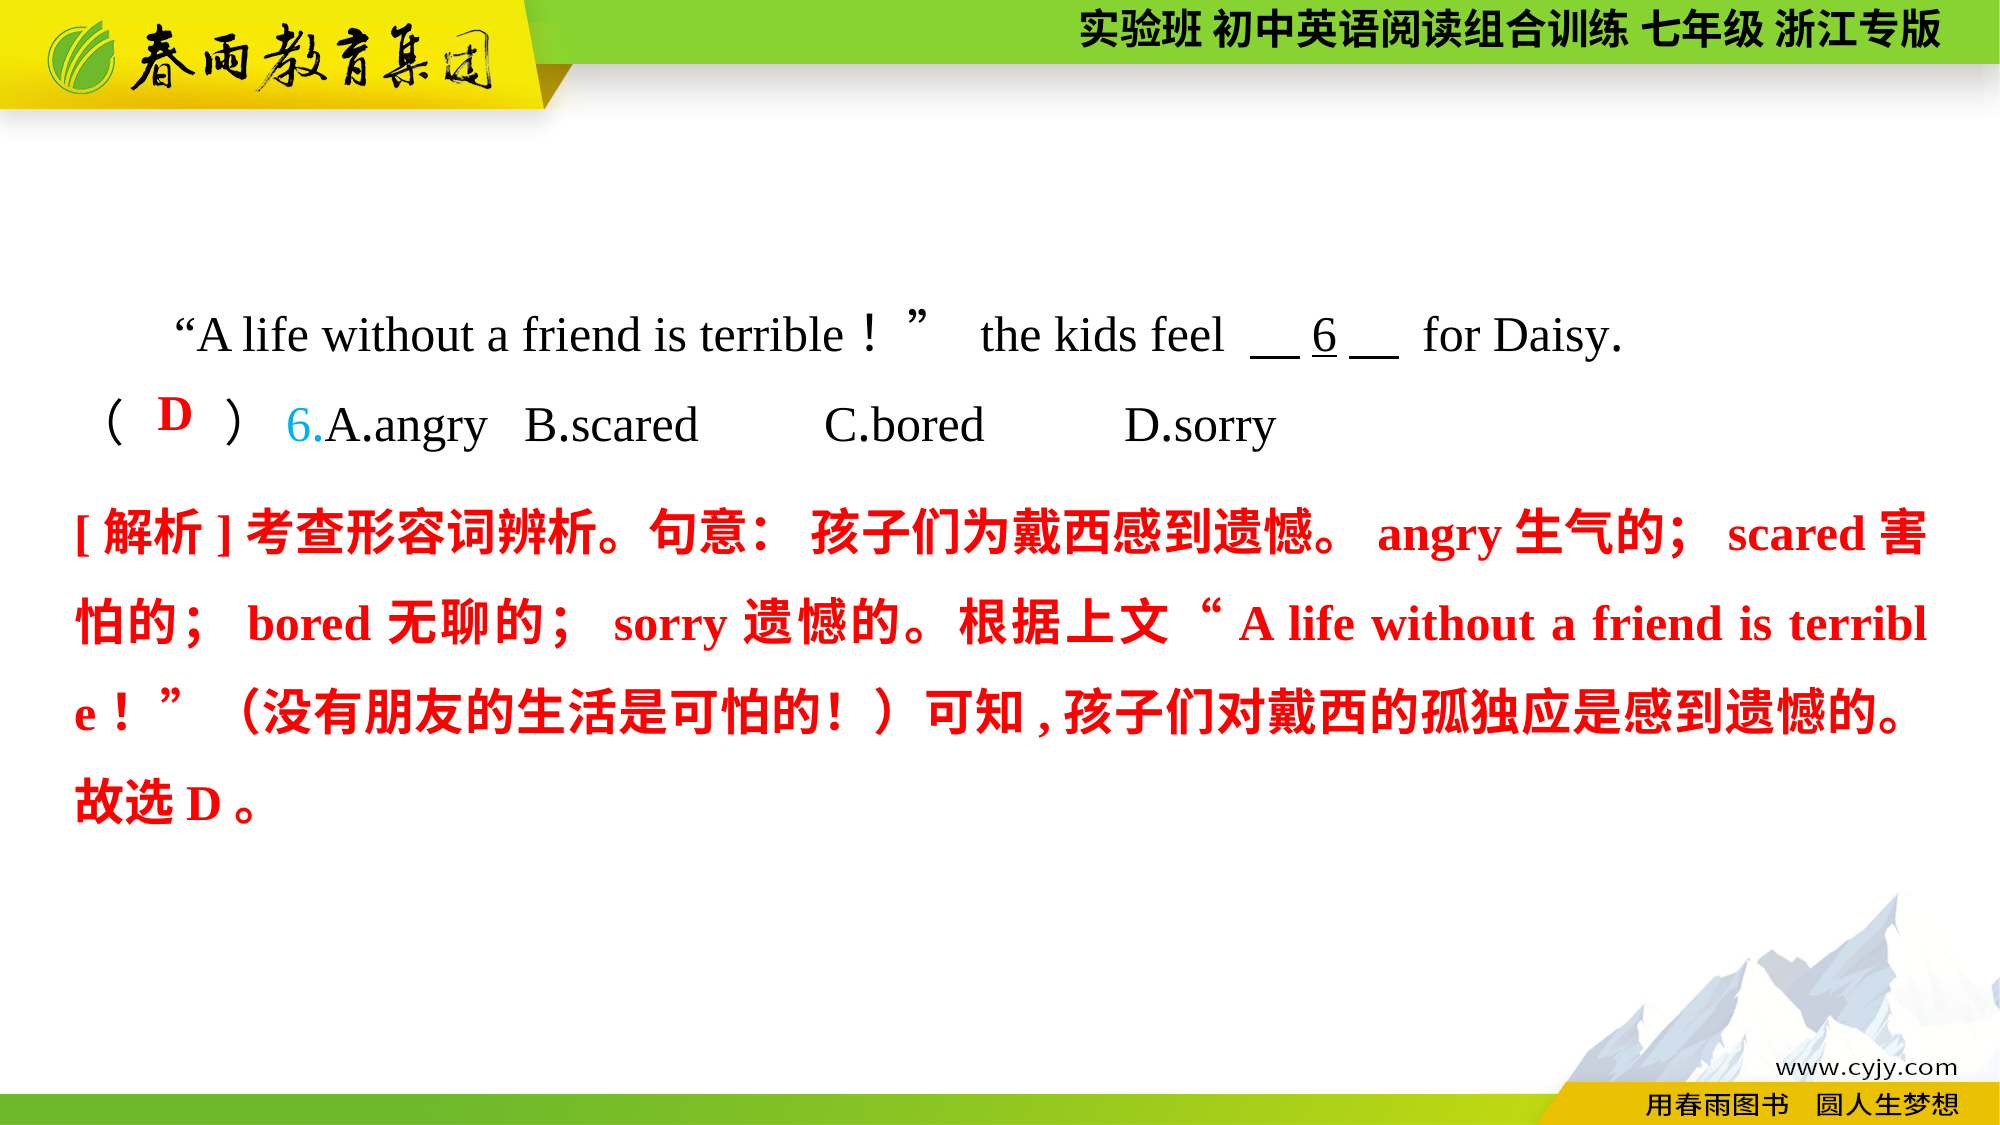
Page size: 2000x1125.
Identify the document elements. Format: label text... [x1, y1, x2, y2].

text_box [解析]考查形容词辨析。句意： 孩子们为戴西感到遗憾。angry生气的；scared害怕的；bored无聊的；sorry遗憾的。根据上文“A life without a friend is terrible！”（没有朋友的生活是可怕的！）可知,孩子们对戴西的孤独应是感到遗憾的。故选D。 [59, 463, 1944, 839]
text_box D [142, 373, 209, 449]
picture [0, 0, 2000, 1125]
list “A life without a friend is terrible！” the kids feel 6 for Daisy. （ ）6.A.angry B.scared C.bored D.sorry [59, 264, 1944, 461]
